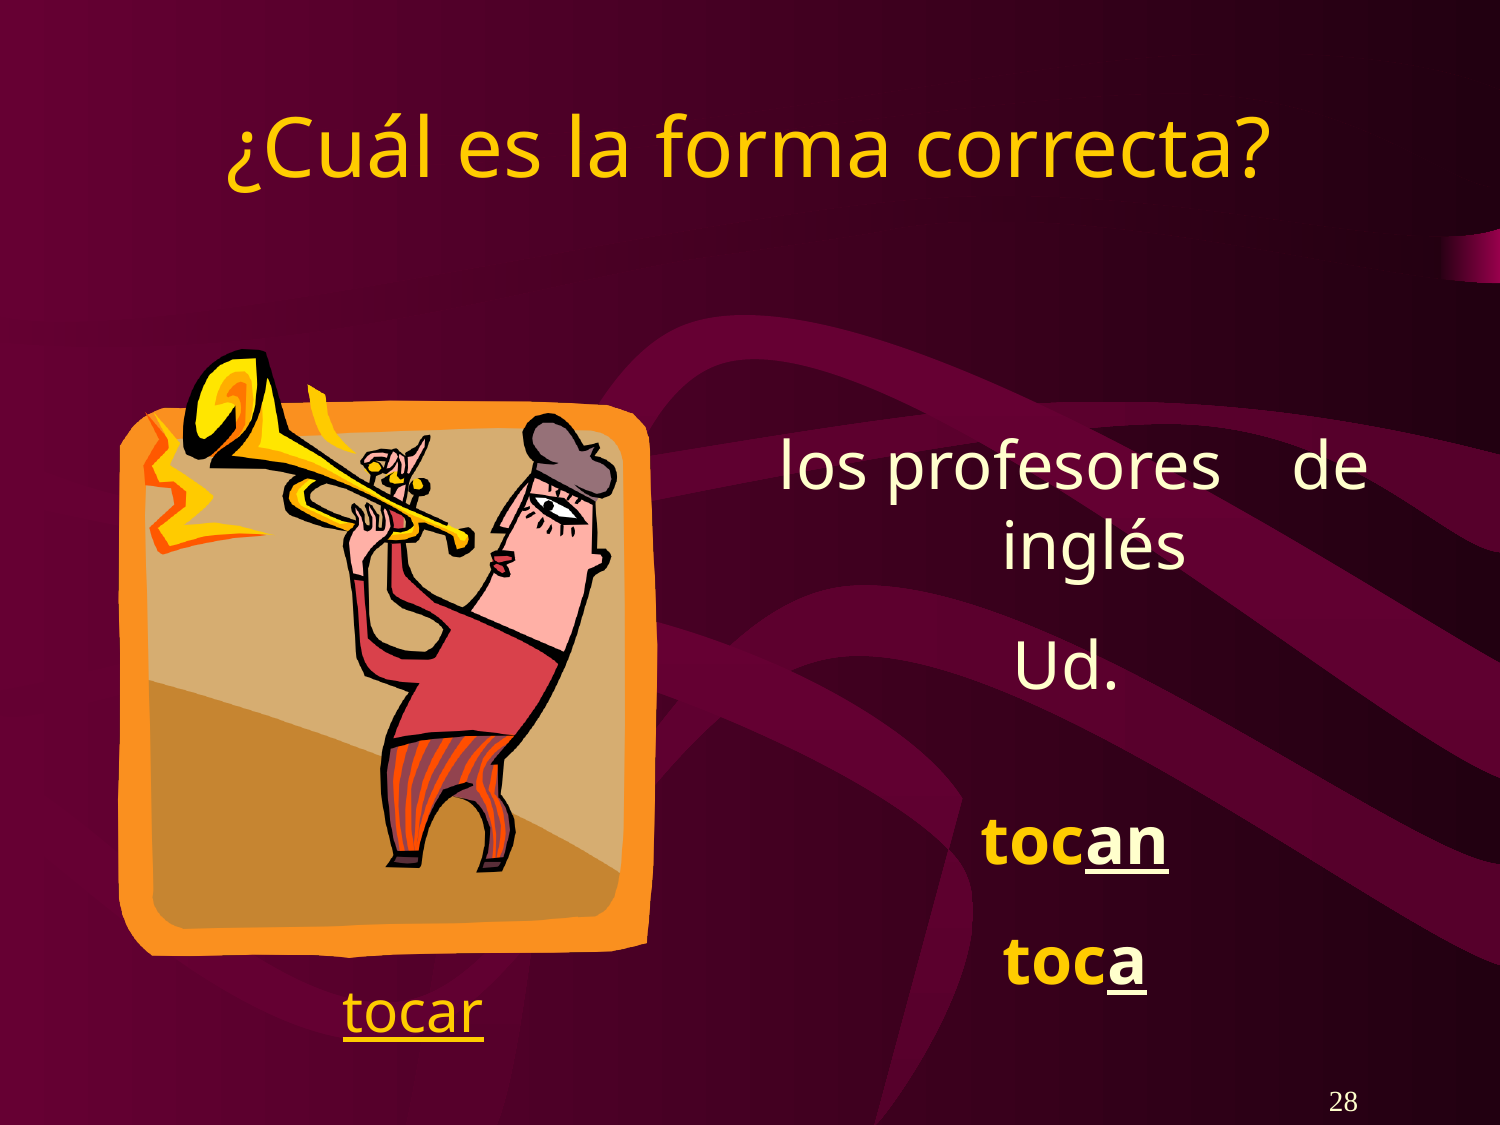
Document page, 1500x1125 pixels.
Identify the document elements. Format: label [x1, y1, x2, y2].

text_box [0, 0, 1500, 1125]
picture [112, 343, 663, 963]
